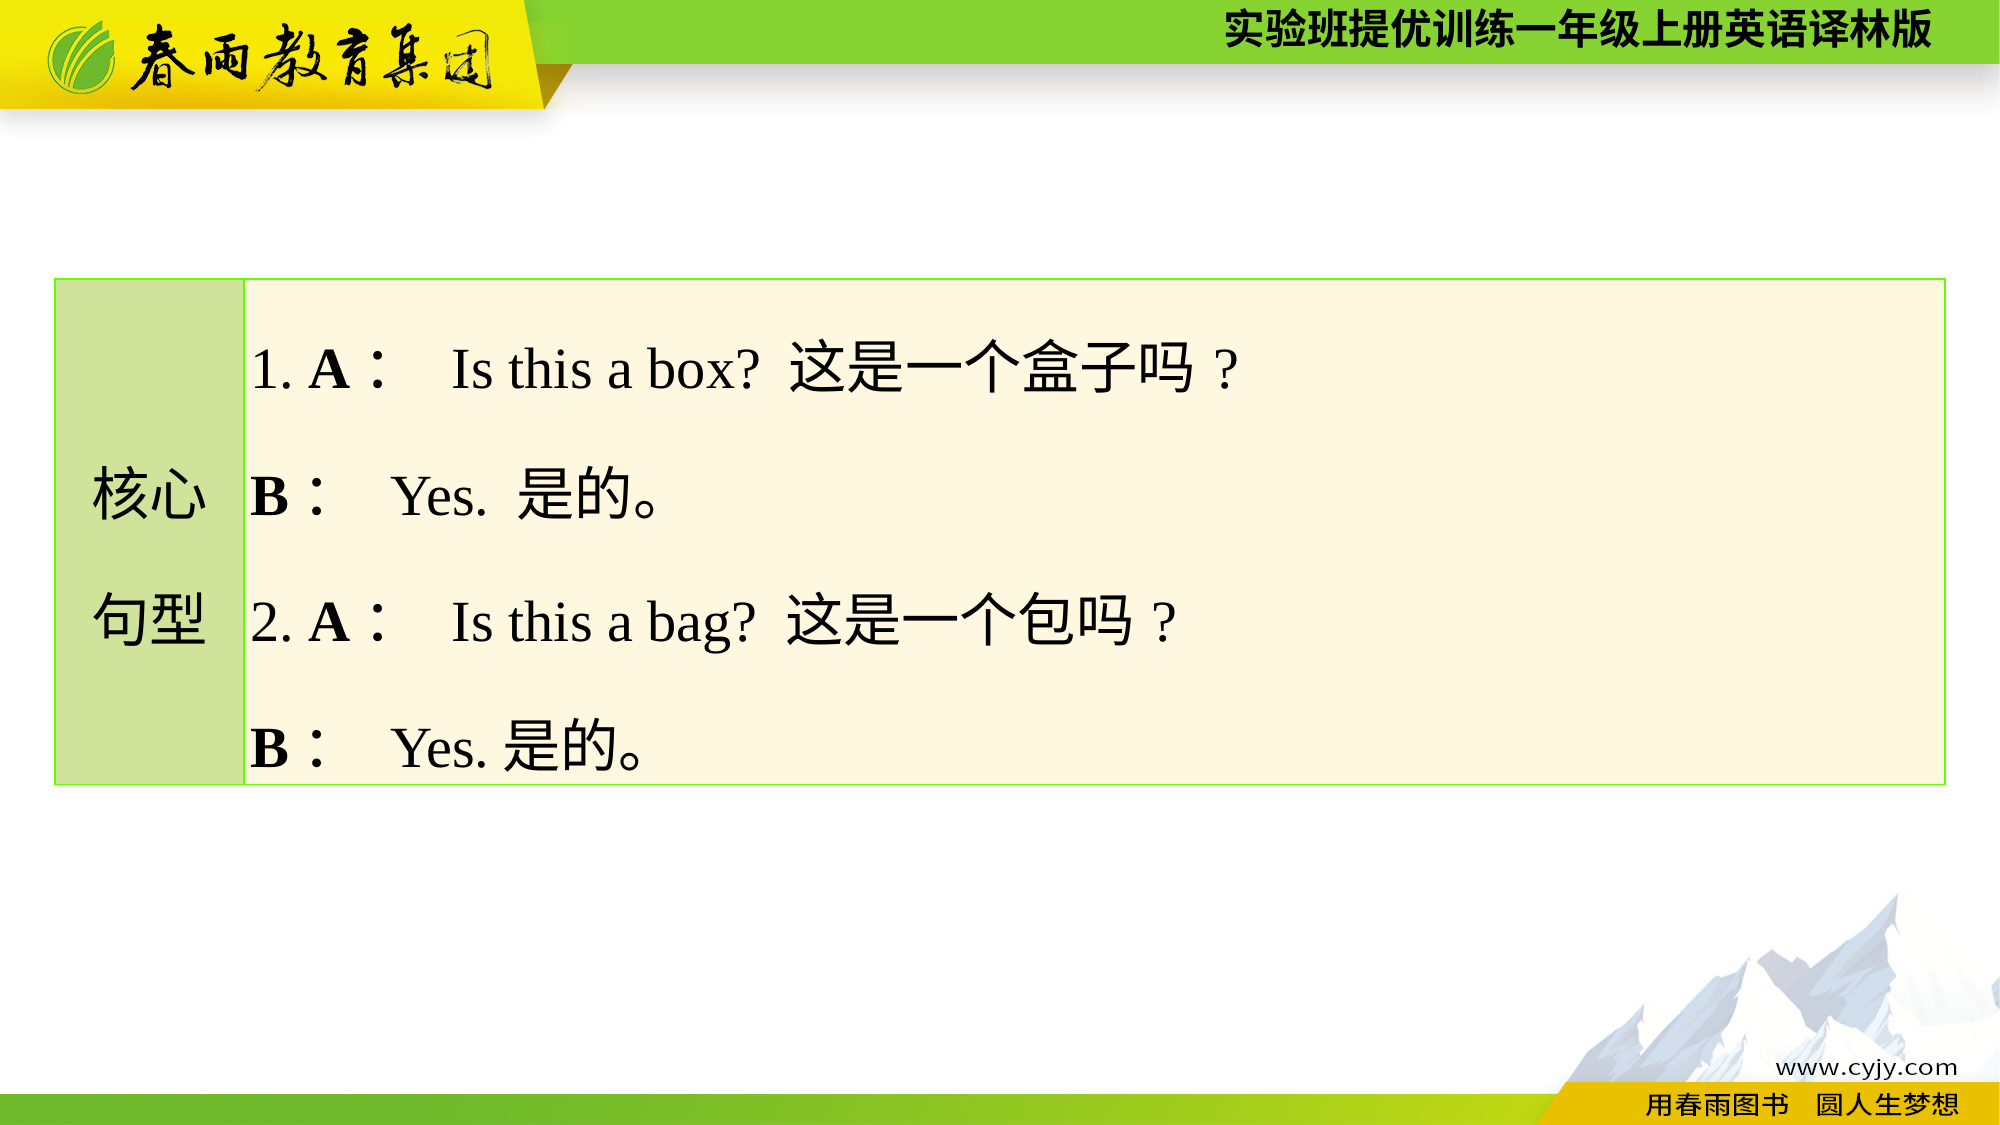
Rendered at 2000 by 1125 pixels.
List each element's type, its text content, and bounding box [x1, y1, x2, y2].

table_header 核心 句型 [56, 280, 243, 784]
table_header 1. A： Is this a box? 这是一个盒子吗? B： Yes. 是的。 2. A： Is this a bag? 这是一个包吗? B： Yes.是的。 [245, 280, 1944, 784]
picture [0, 0, 2000, 1125]
